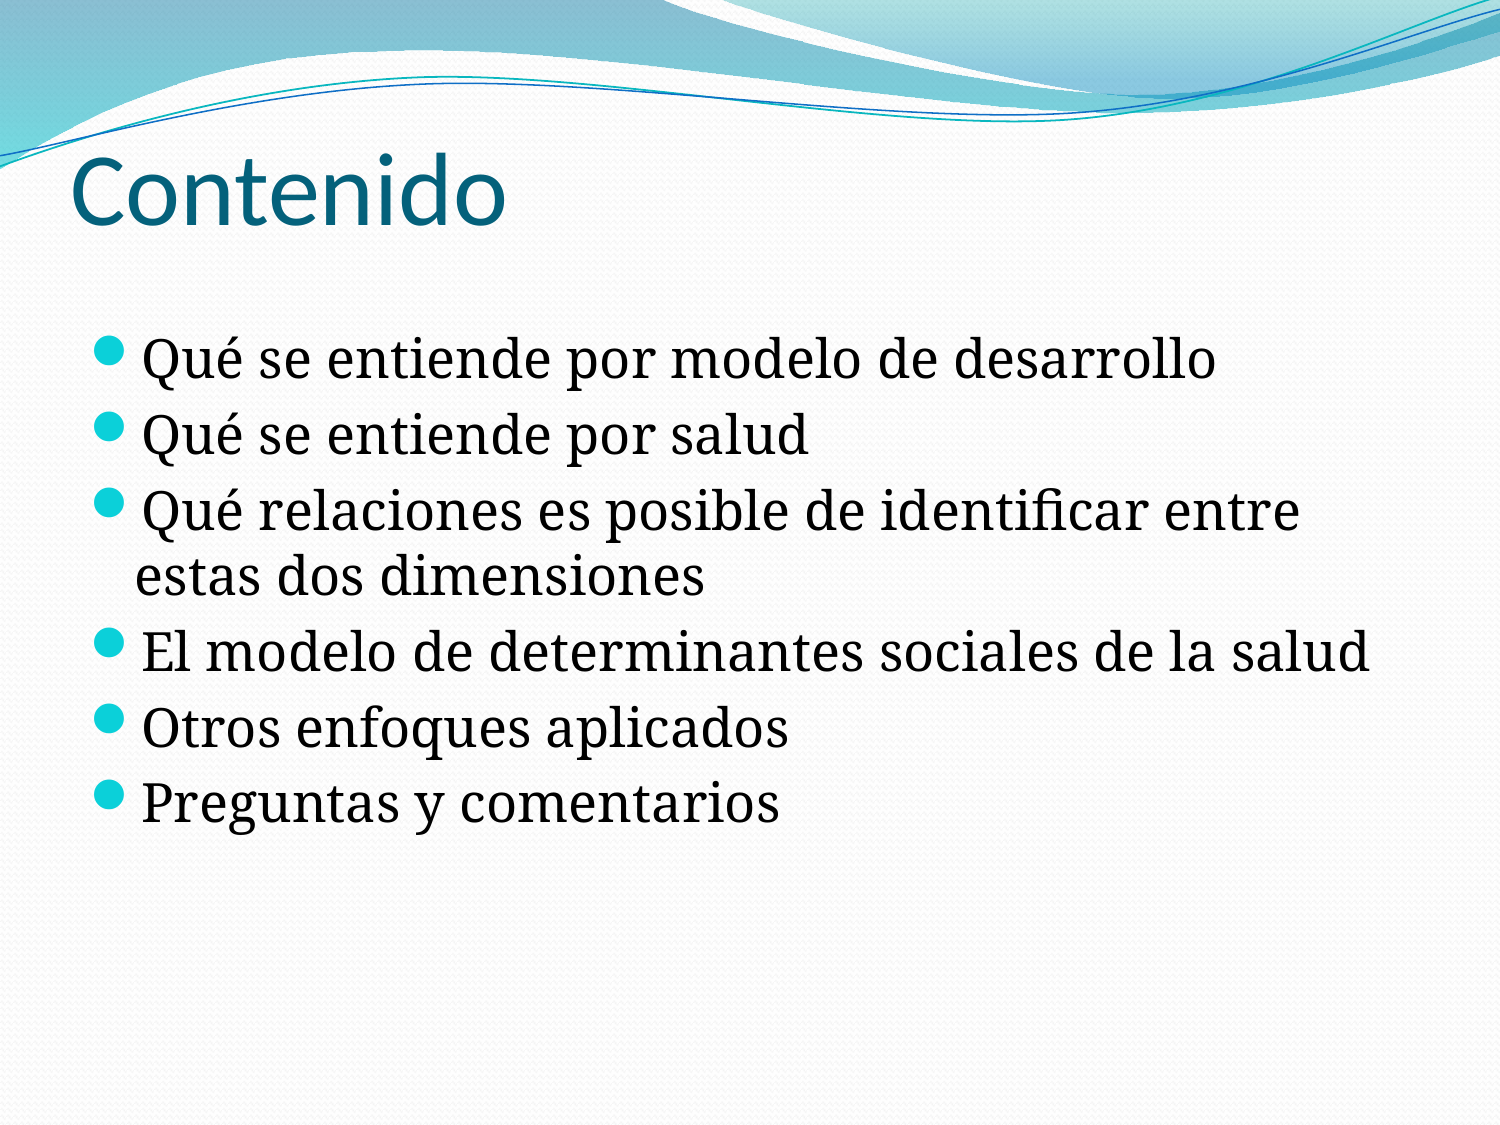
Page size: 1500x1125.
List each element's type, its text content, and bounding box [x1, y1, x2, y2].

title Contenido [70, 58, 1421, 247]
list Qué se entiende por modelo de desarrollo Qué se entiende por salud Qué relaciones es posible de identificar entre estas dos dimensiones El modelo de determinantes sociales de la salud Otros enfoques aplicados Preguntas y comentarios [75, 317, 1425, 1038]
